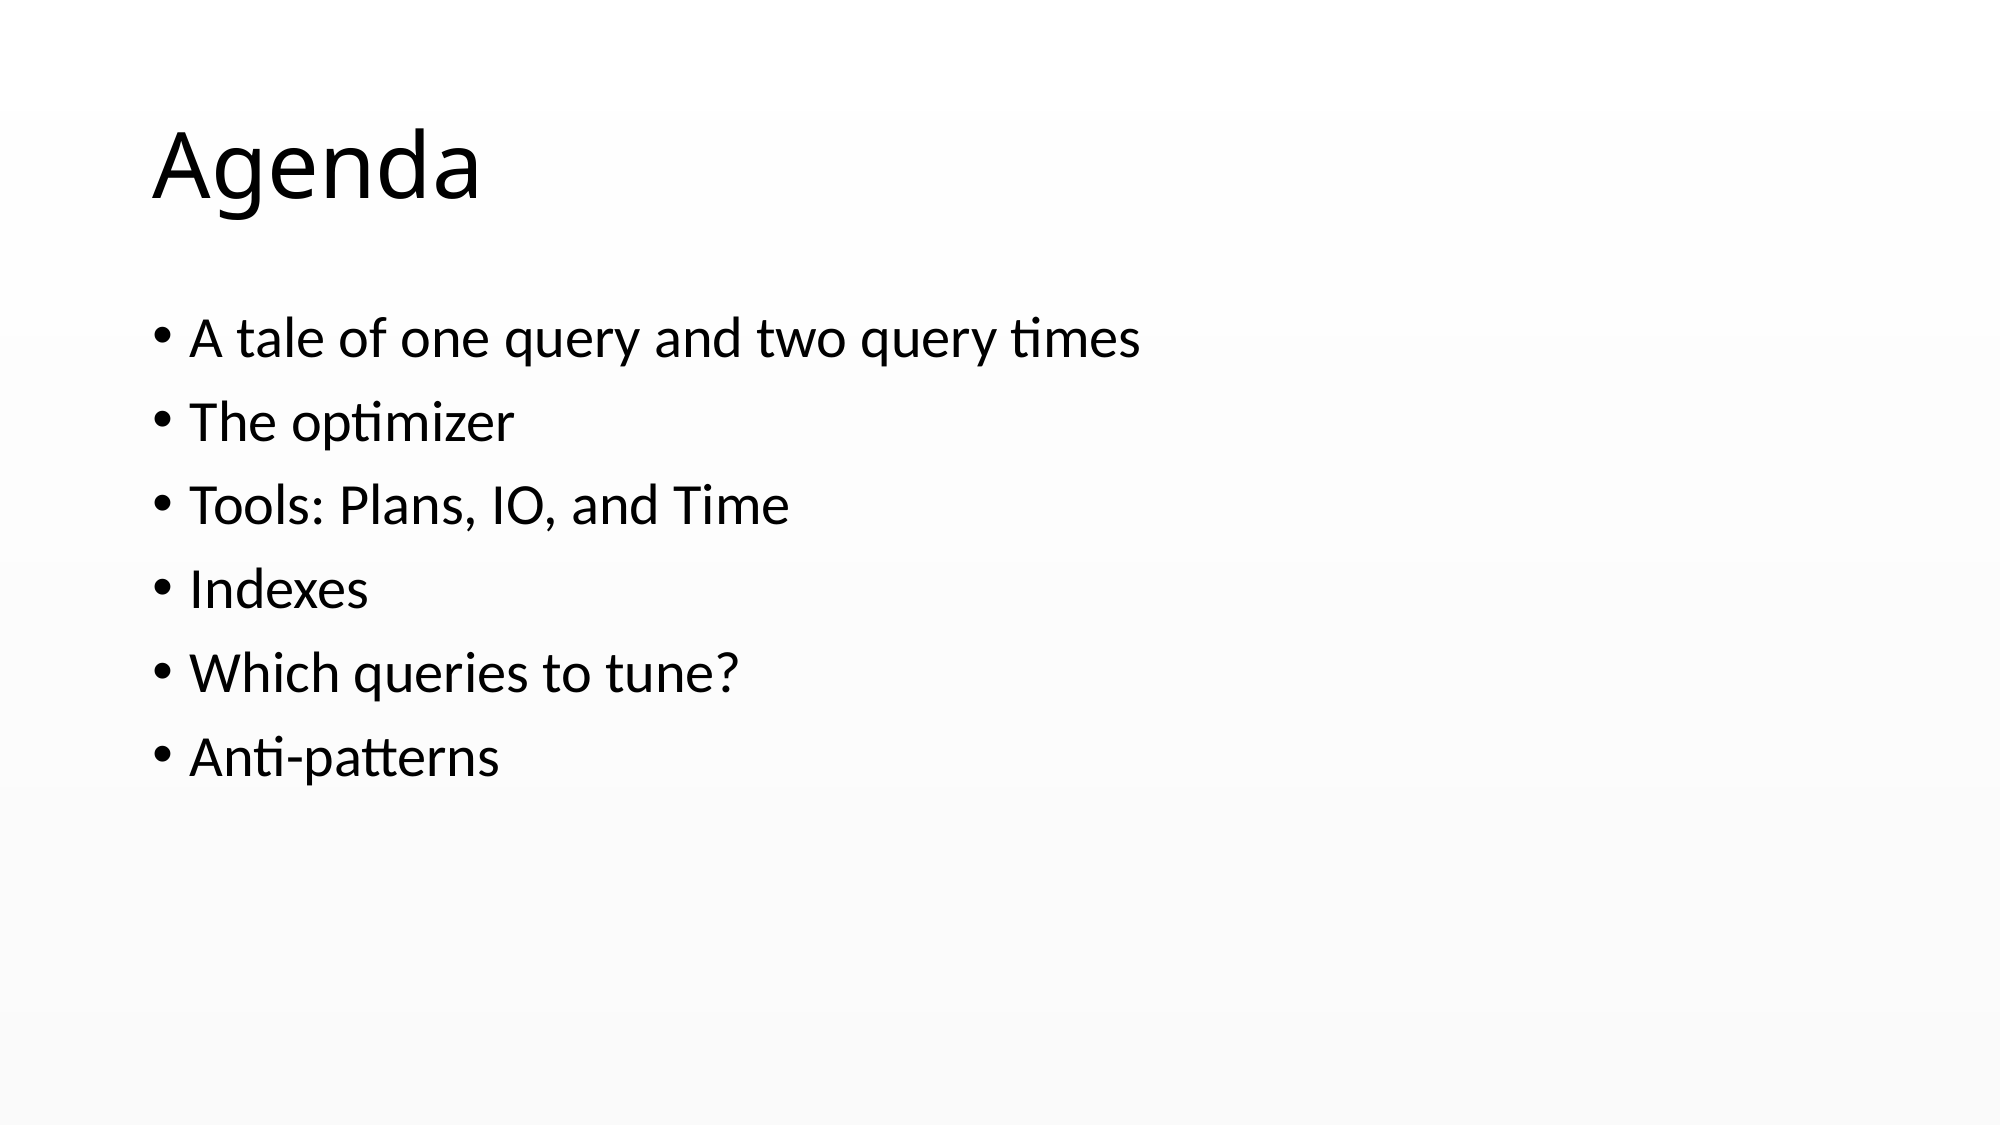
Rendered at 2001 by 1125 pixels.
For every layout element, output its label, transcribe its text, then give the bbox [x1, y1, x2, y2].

title Agenda [137, 59, 1863, 278]
list A tale of one query and two query times The optimizer Tools: Plans, IO, and Time Indexes Which queries to tune? Anti-patterns [137, 299, 1863, 1014]
